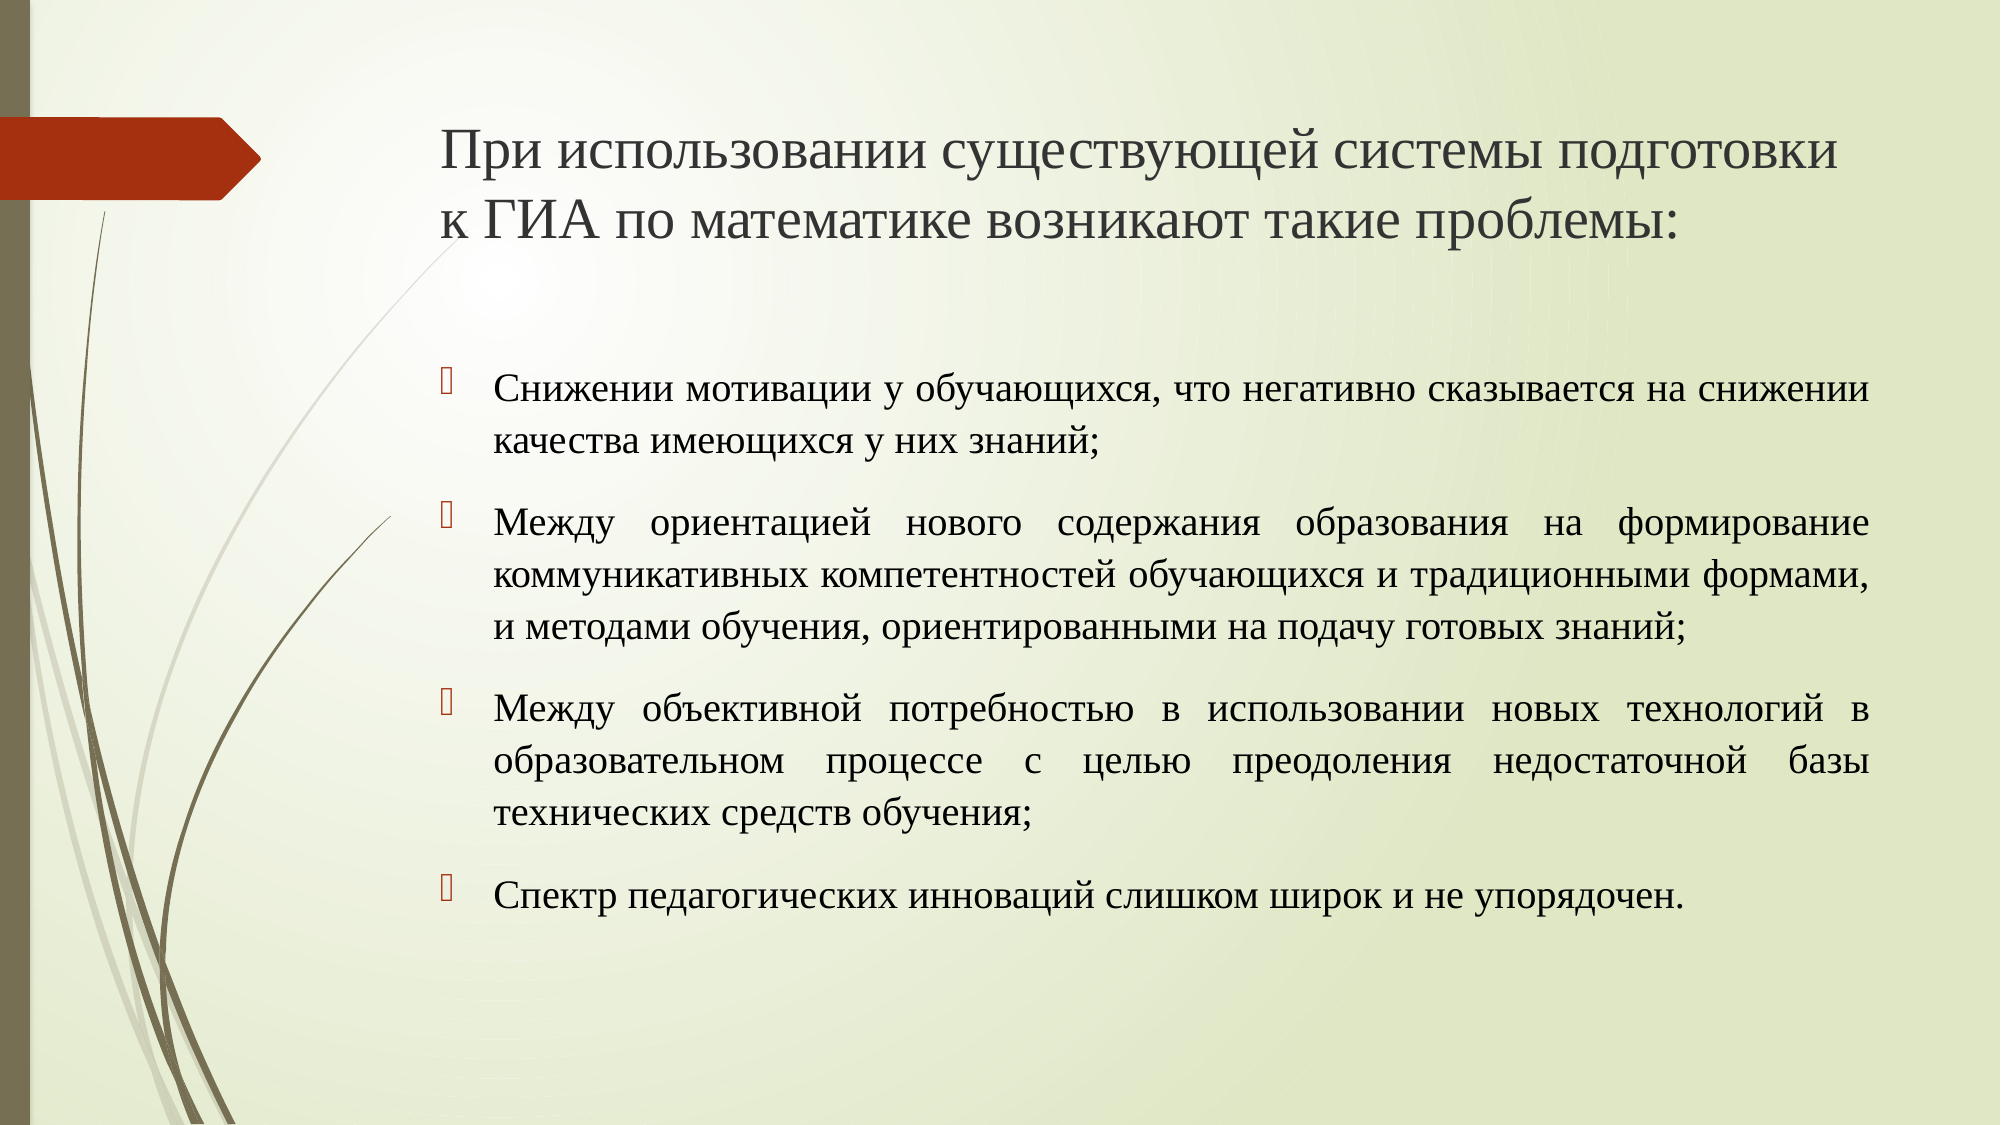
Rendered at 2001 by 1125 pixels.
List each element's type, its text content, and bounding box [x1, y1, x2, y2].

title При использовании существующей системы подготовки к ГИА по математике возникают такие проблемы: [425, 102, 1888, 313]
list Снижении мотивации у обучающихся, что негативно сказывается на снижении качества имеющихся у них знаний; Между ориентацией нового содержания образования на формирование коммуникативных компетентностей обучающихся и традиционными формами, и методами обучения, ориентированными на подачу готовых знаний; Между объективной потребностью в использовании новых технологий в образовательном процессе с целью преодоления недостаточной базы технических средств обучения; Спектр педагогических инноваций слишком широк и не упорядочен. [424, 350, 1888, 970]
